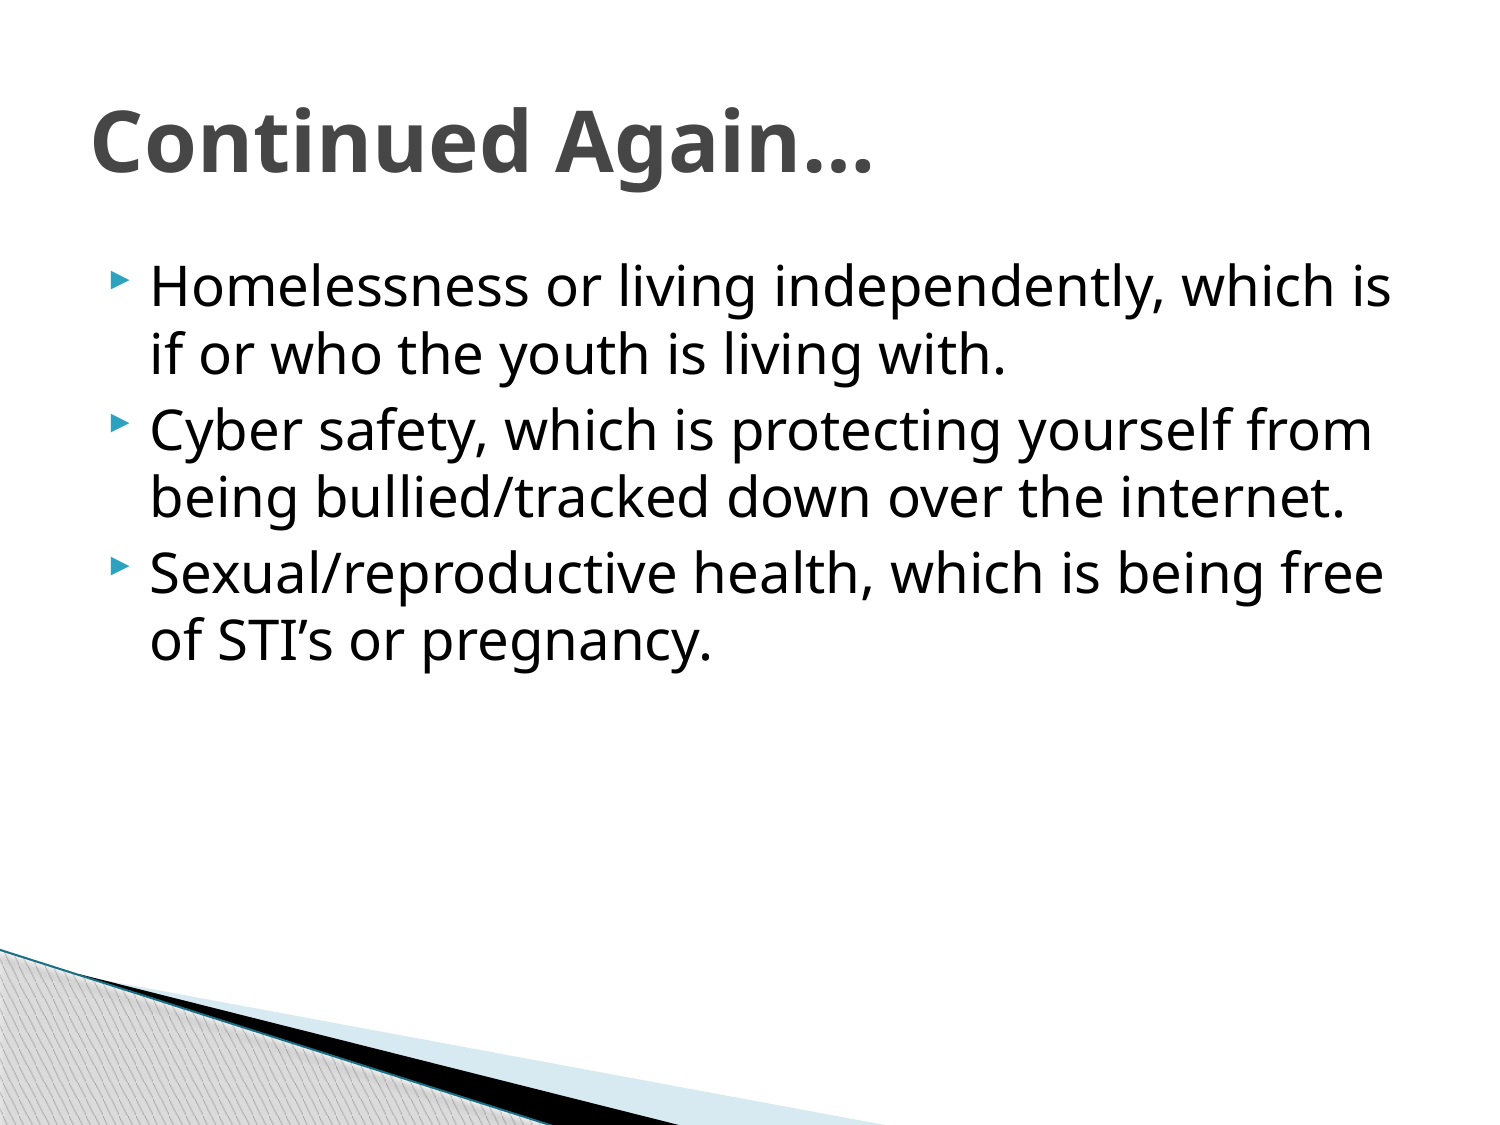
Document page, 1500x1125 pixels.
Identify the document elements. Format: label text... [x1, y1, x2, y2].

title Continued Again… [75, 45, 1425, 233]
list Homelessness or living independently, which is if or who the youth is living with. Cyber safety, which is protecting yourself from being bullied/tracked down over the internet. Sexual/reproductive health, which is being free of STI’s or pregnancy. [75, 243, 1425, 986]
